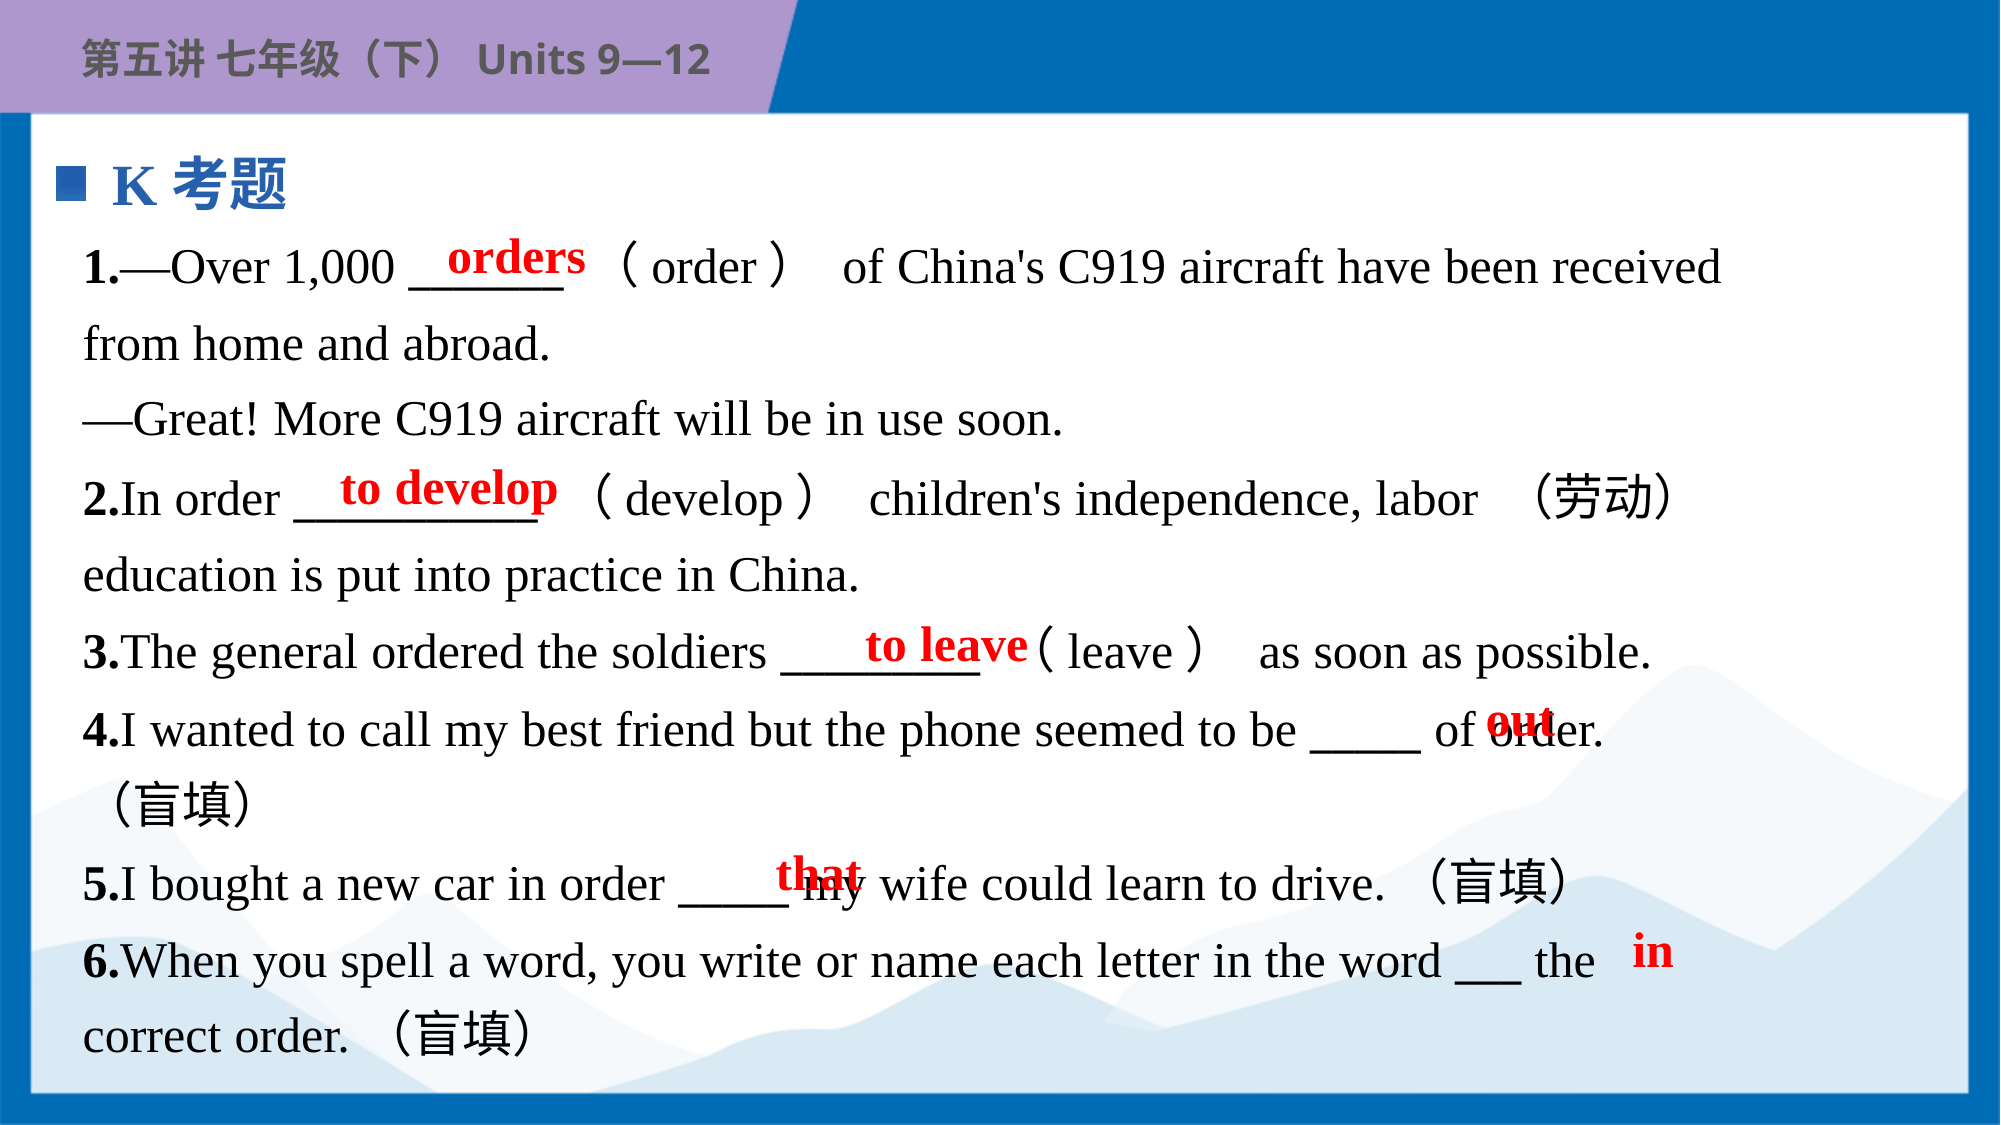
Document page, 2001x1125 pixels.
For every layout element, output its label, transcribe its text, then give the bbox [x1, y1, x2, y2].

text_box 2.In order ___________ （develop） children's independence, labor （劳动） education is put into practice in China. 3.The general ordered the soldiers _________ （leave） as soon as possible. 4.I wanted to call my best friend but the phone seemed to be _____ of order. （盲填） 5.I bought a new car in order _____ my wife could learn to drive.（盲填） 6.When you spell a word, you write or name each letter in the word ___ the correct order.（盲填） [82, 447, 1917, 1056]
text_box to leave [841, 595, 1053, 665]
text_box in [1614, 904, 1692, 972]
text_box out [1467, 673, 1574, 741]
text_box orders [428, 210, 604, 279]
picture [0, 0, 2000, 1125]
text_box K考题 [112, 146, 1917, 216]
text_box that [757, 827, 880, 895]
text_box to develop [315, 439, 583, 509]
text_box 1.—Over 1,000 _______ （order） of China's C919 aircraft have been received from home and abroad. —Great! More C919 aircraft will be in use soon. [82, 216, 1917, 440]
